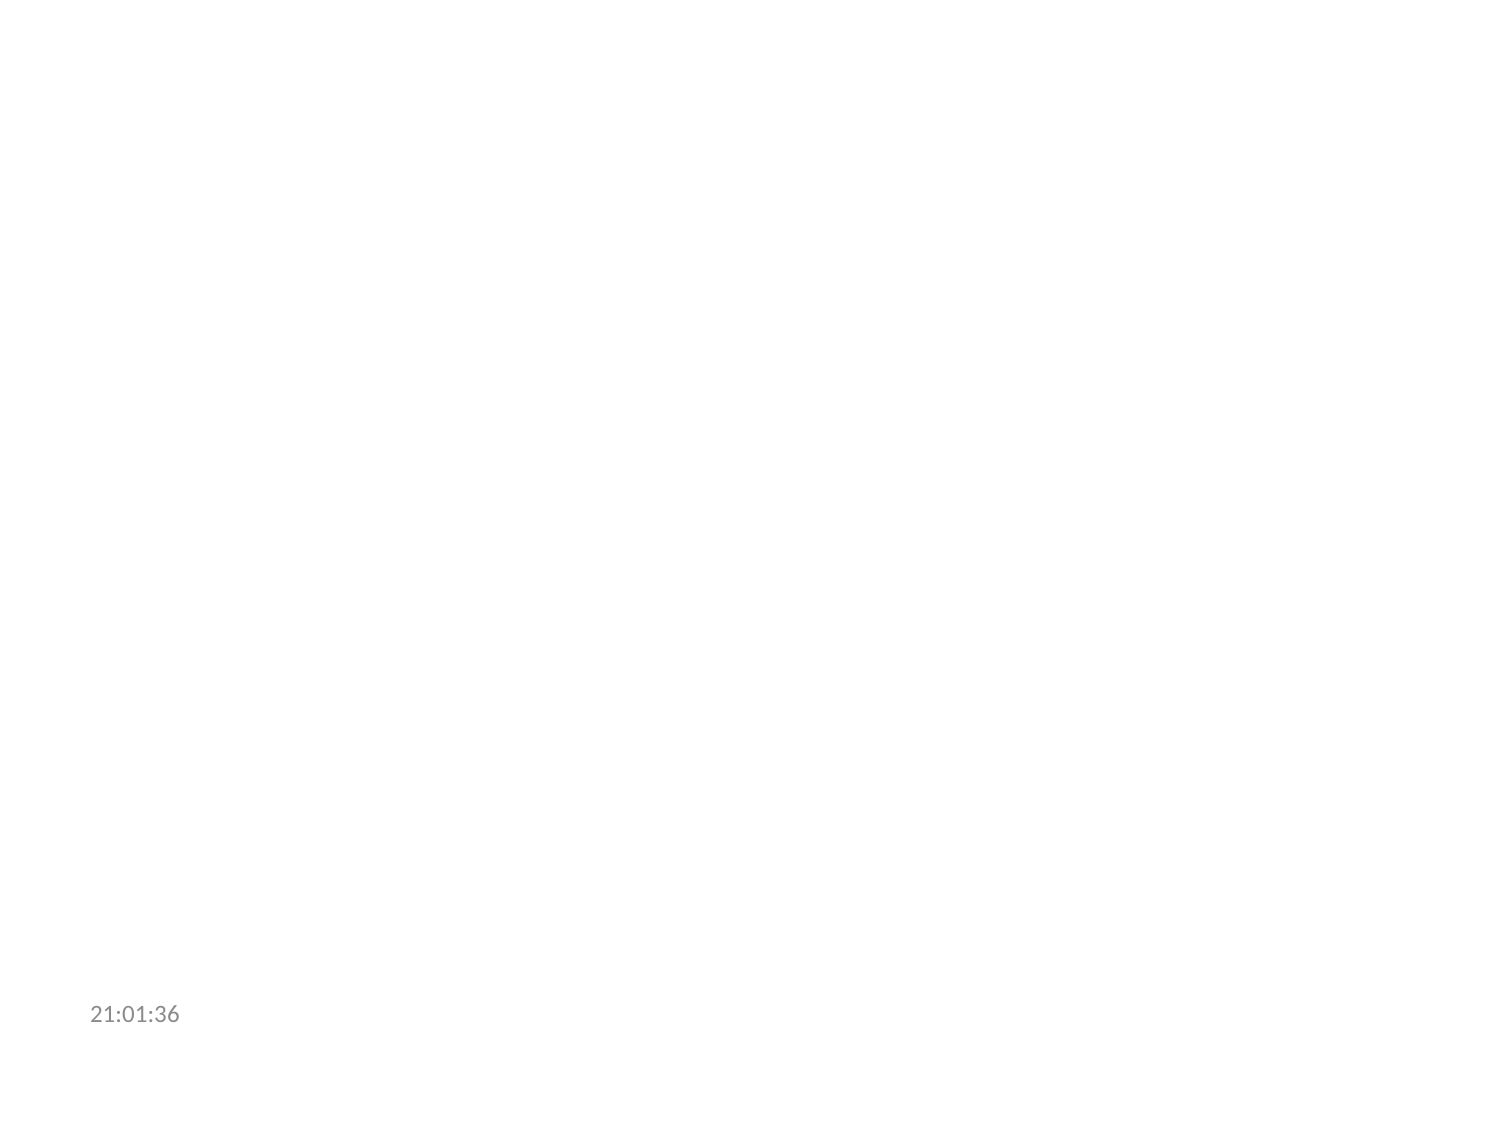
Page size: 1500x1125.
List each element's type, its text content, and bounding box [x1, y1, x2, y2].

text_box 15:35:09 [75, 982, 425, 1043]
